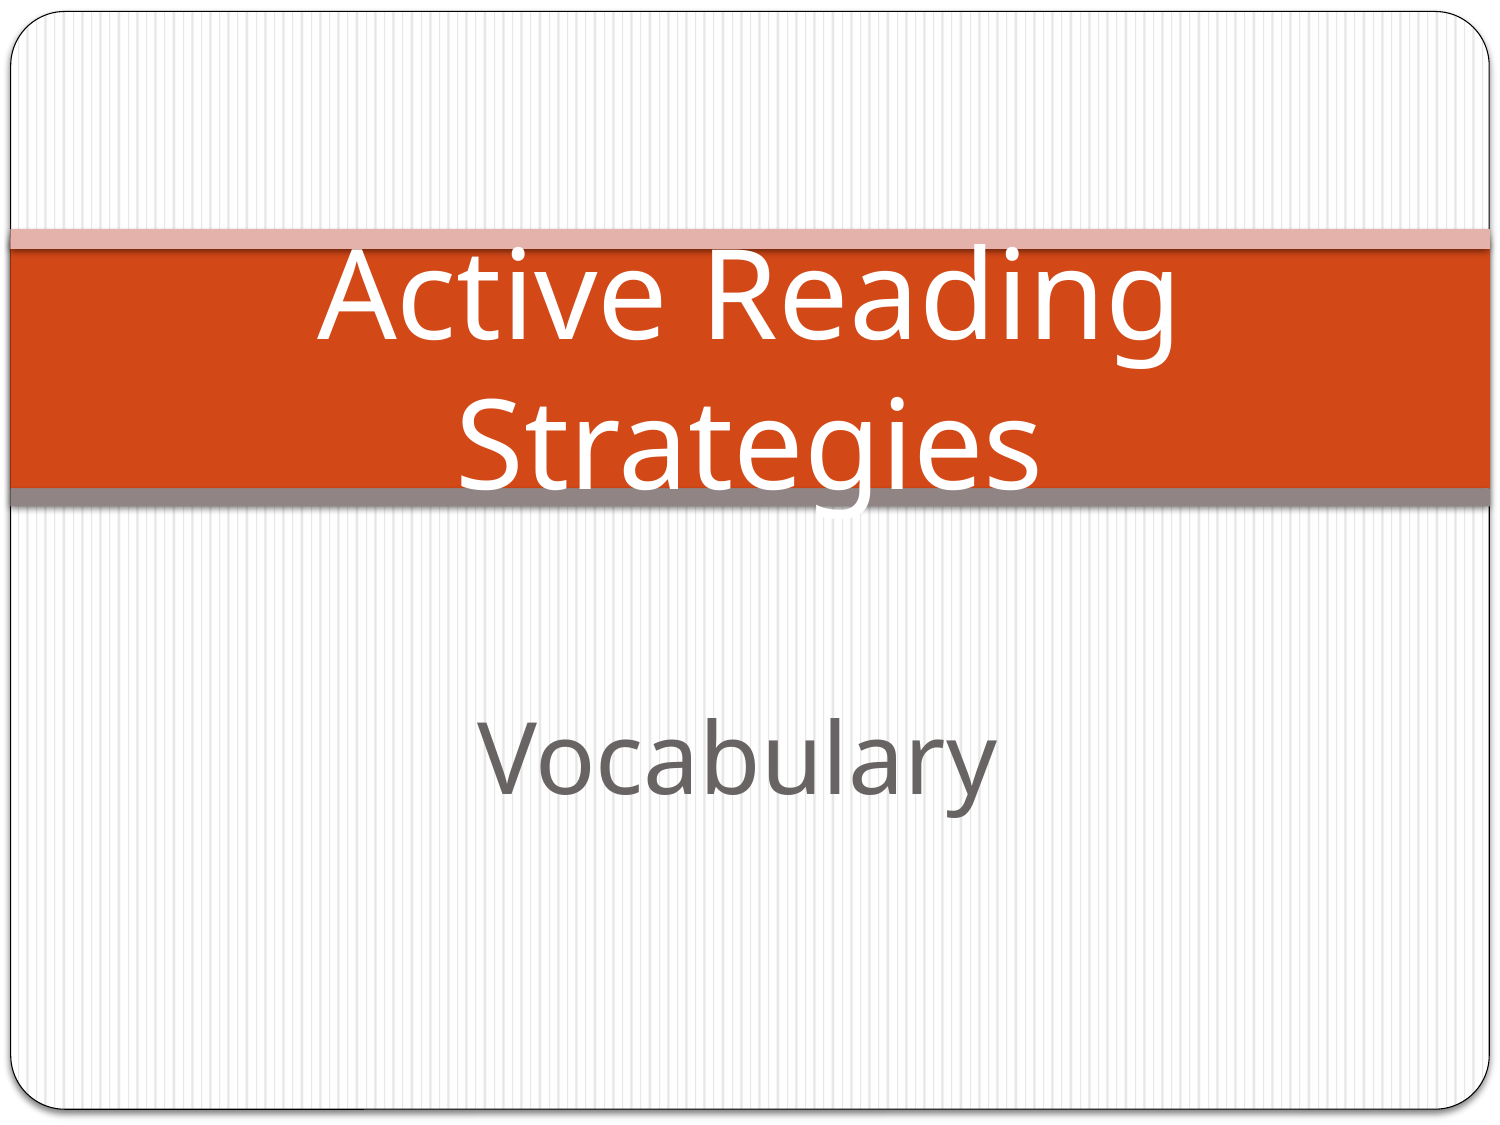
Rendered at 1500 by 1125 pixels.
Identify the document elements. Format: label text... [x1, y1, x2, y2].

title Active Reading Strategies [75, 187, 1425, 550]
subtitle Vocabulary [212, 687, 1263, 950]
